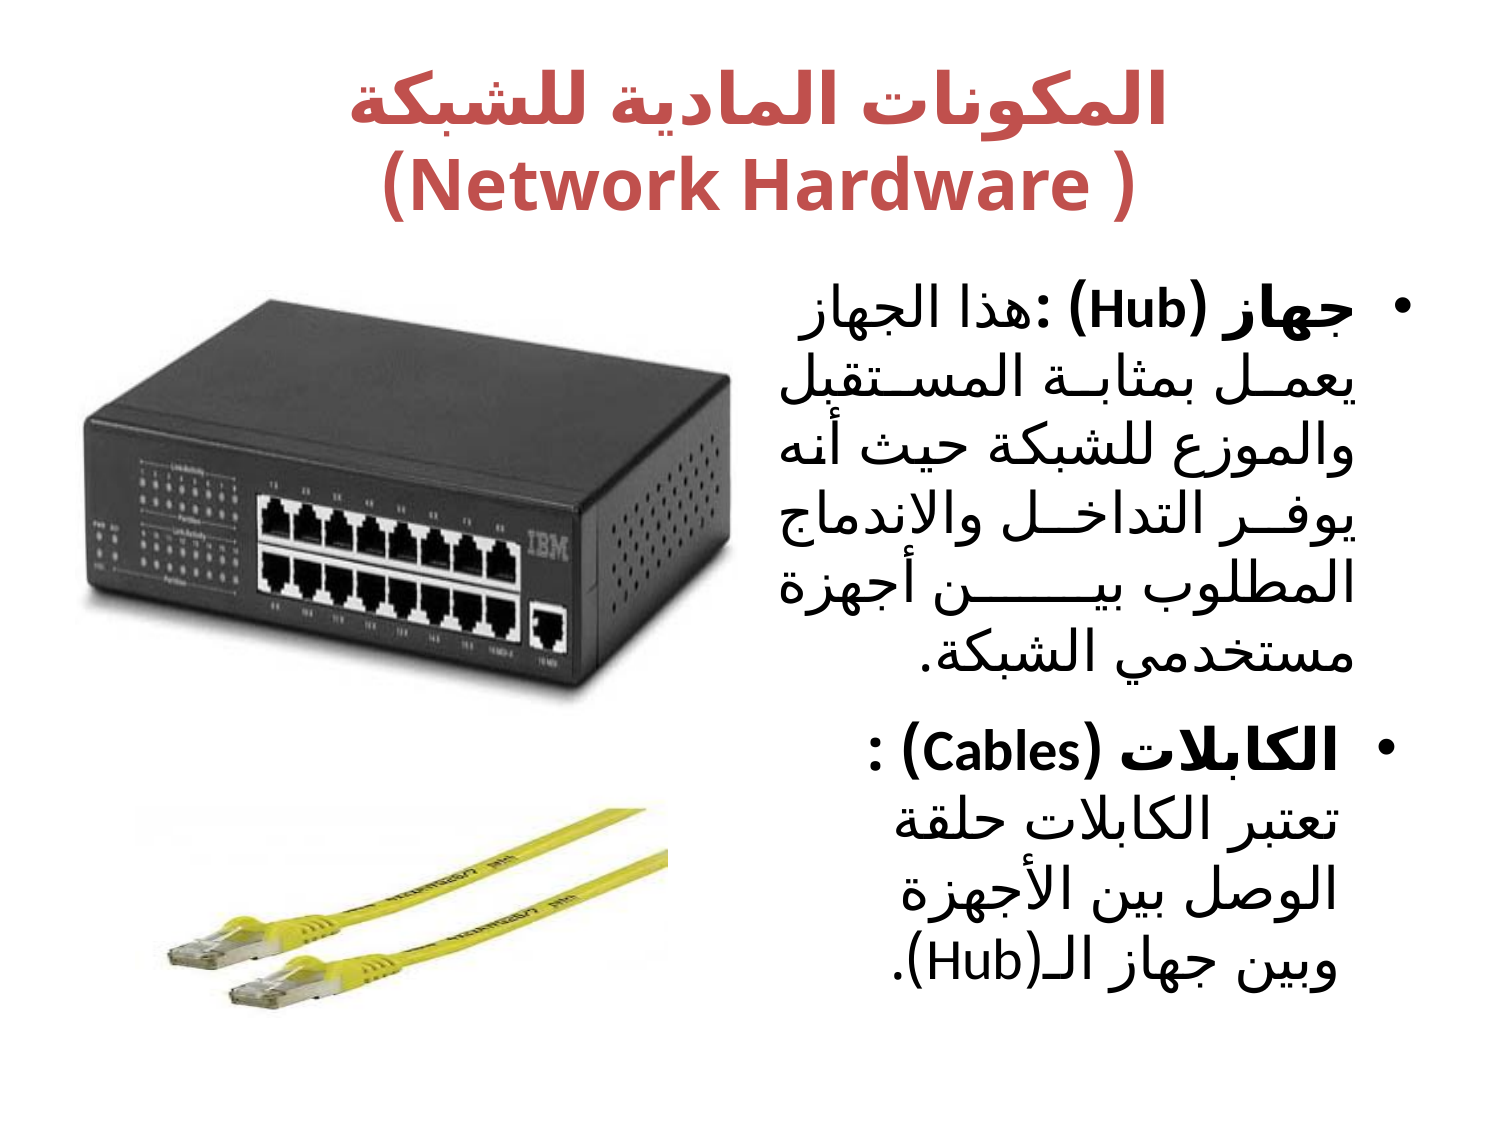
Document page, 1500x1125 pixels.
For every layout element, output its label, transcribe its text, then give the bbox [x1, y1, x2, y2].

text_box الكابلات (Cables) : تعتبر الكابلات حلقة الوصل بين الأجهزة وبين جهاز الـ(Hub). [773, 704, 1412, 1044]
picture [135, 778, 668, 1048]
title المكونات المادية للشبكة ( Network Hardware) [75, 45, 1425, 233]
list جهاز (Hub) :هذا الجهاز يعمل بمثابة المستقبل والموزع للشبكة حيث أنه يوفر التداخل والاندماج المطلوب بين أجهزة مستخدمي الشبكة. [762, 262, 1425, 693]
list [74, 290, 738, 717]
